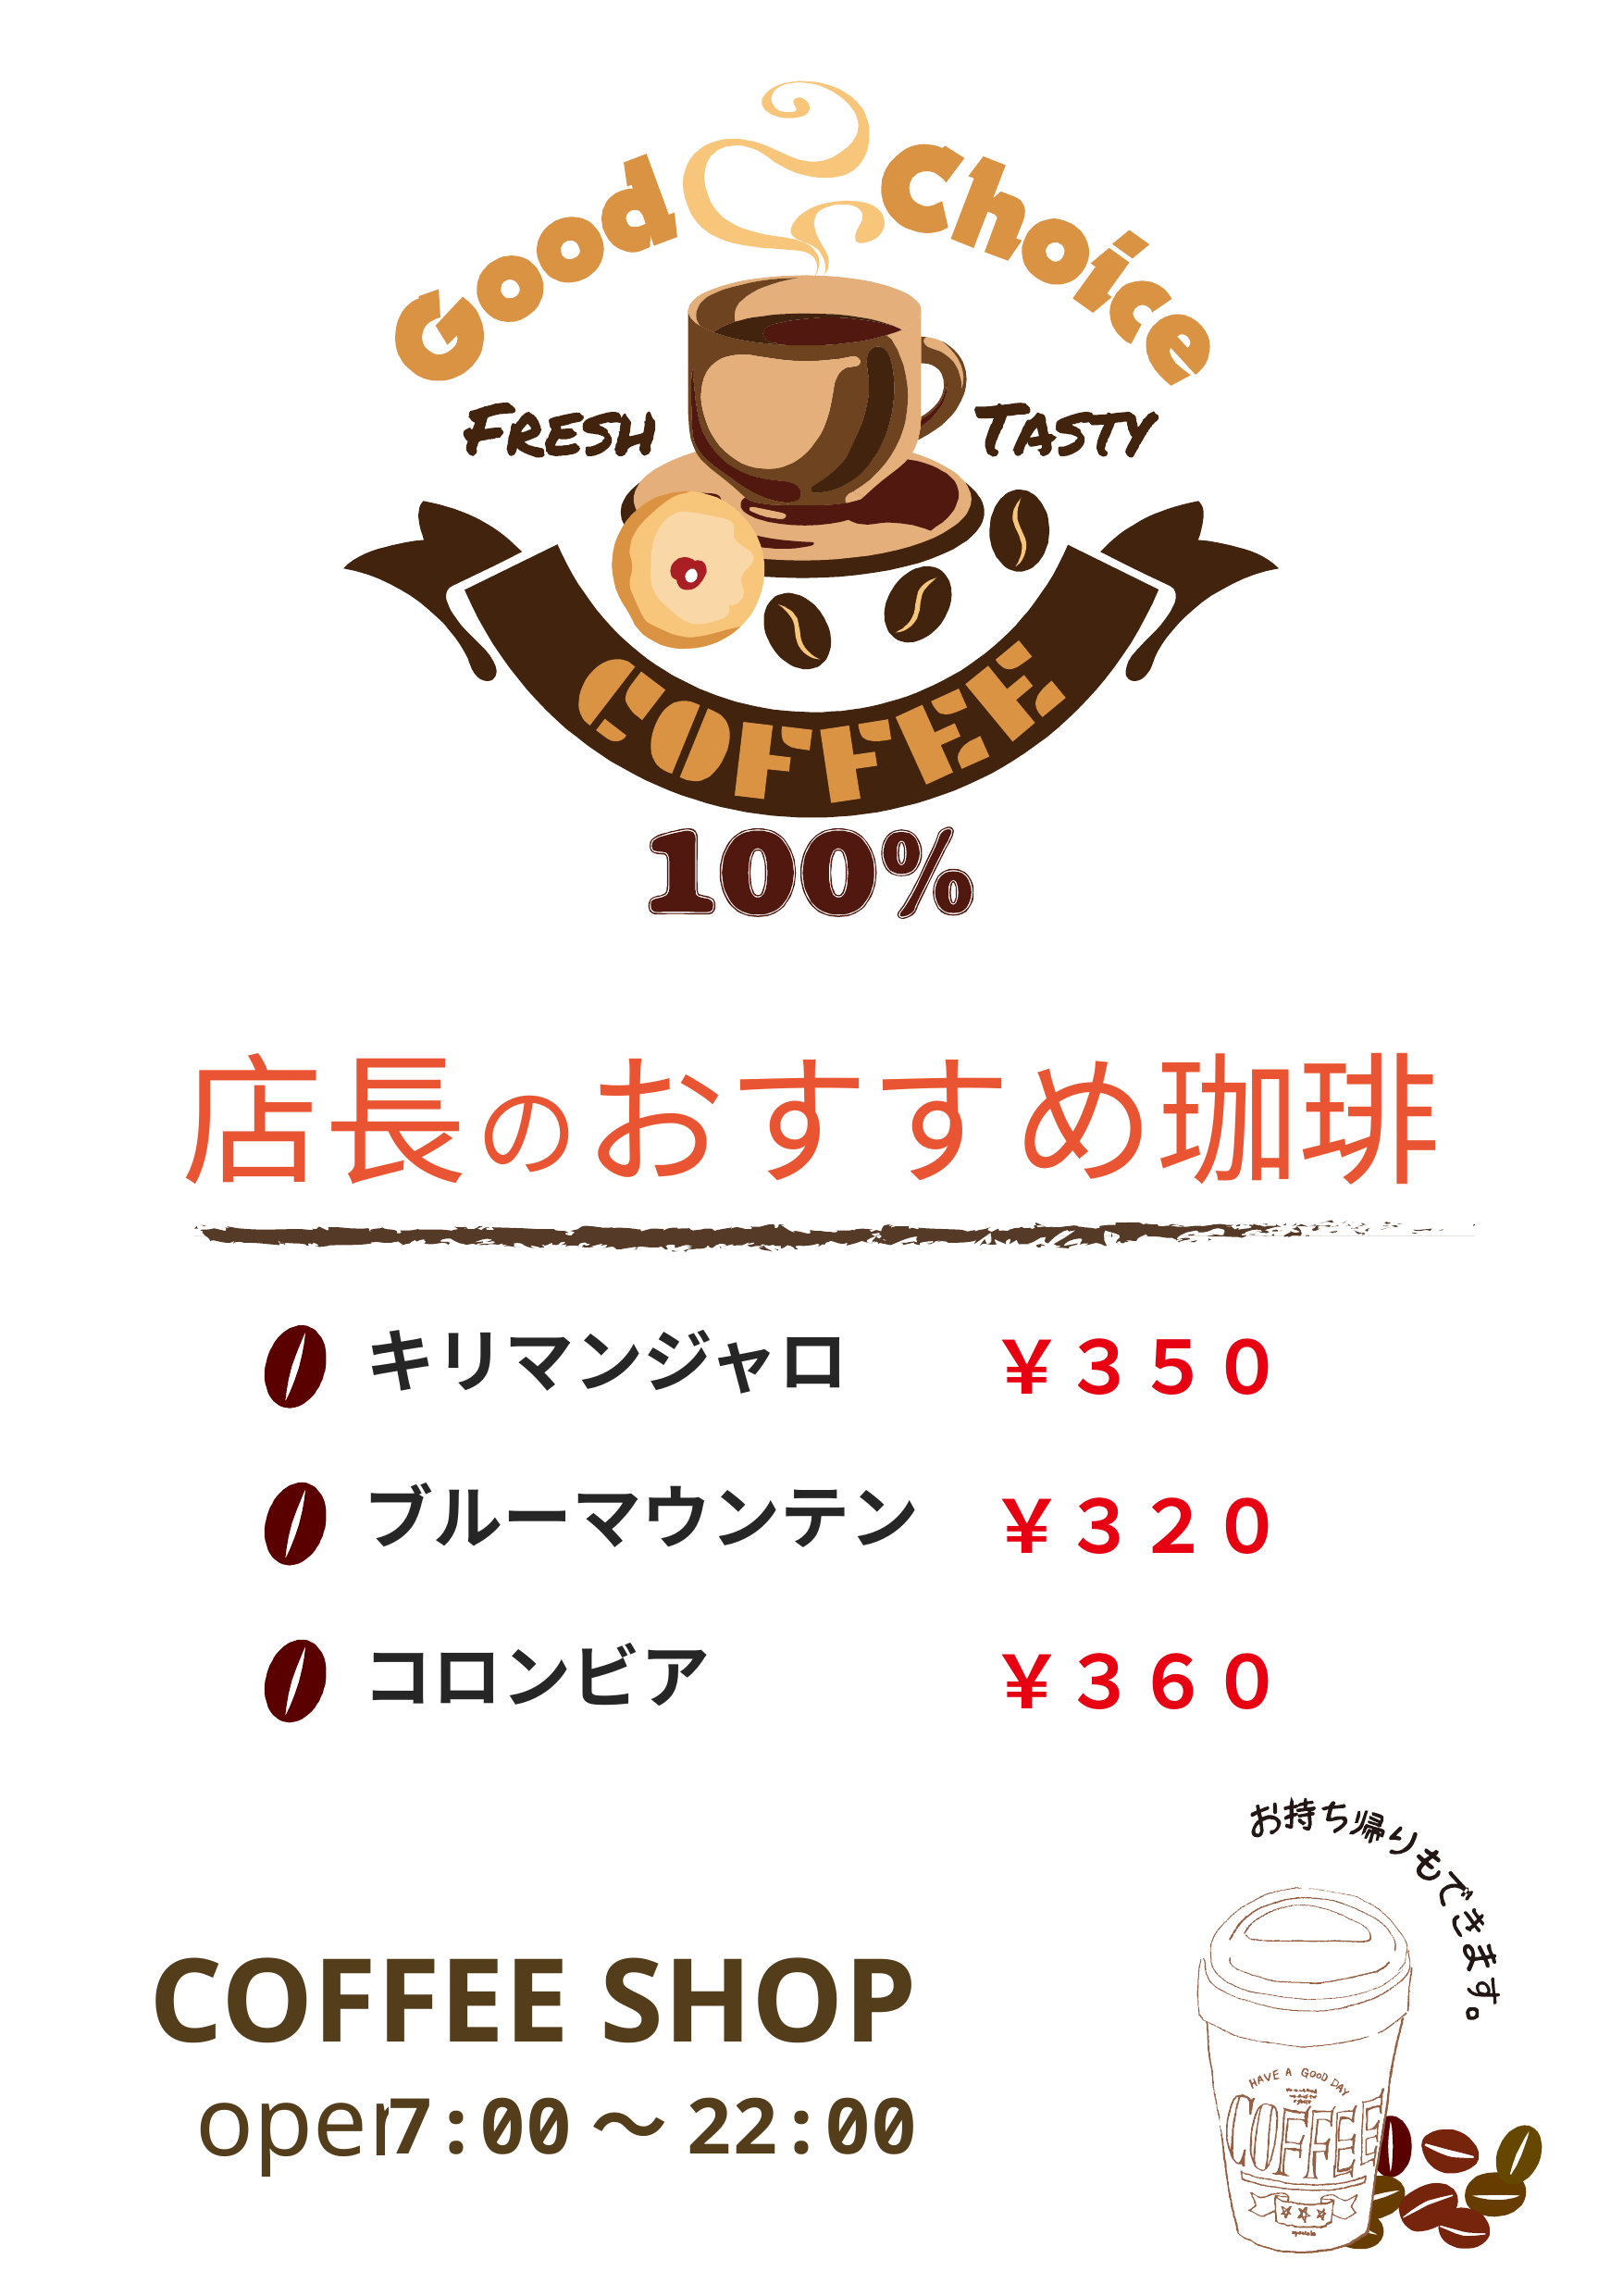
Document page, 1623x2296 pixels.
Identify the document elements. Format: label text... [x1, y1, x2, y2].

text_box キリマンジャロ [352, 1310, 862, 1409]
text_box コロンビア [349, 1626, 725, 1723]
picture [181, 1049, 1442, 1215]
text_box ￥３５０ [976, 1313, 1298, 1416]
text_box ブルーマウンテン [351, 1467, 934, 1564]
picture [343, 81, 1280, 919]
picture [1140, 1796, 1542, 2253]
text_box ￥３６０ [976, 1629, 1298, 1731]
picture [264, 1482, 327, 1566]
picture [264, 1325, 327, 1409]
picture [195, 2073, 389, 2177]
picture [264, 1639, 327, 1723]
text_box COFFEE SHOP [136, 1919, 932, 2073]
picture [193, 1220, 1475, 1252]
text_box 7:00～22:00 [389, 2073, 932, 2176]
text_box ￥３２０ [976, 1472, 1298, 1575]
